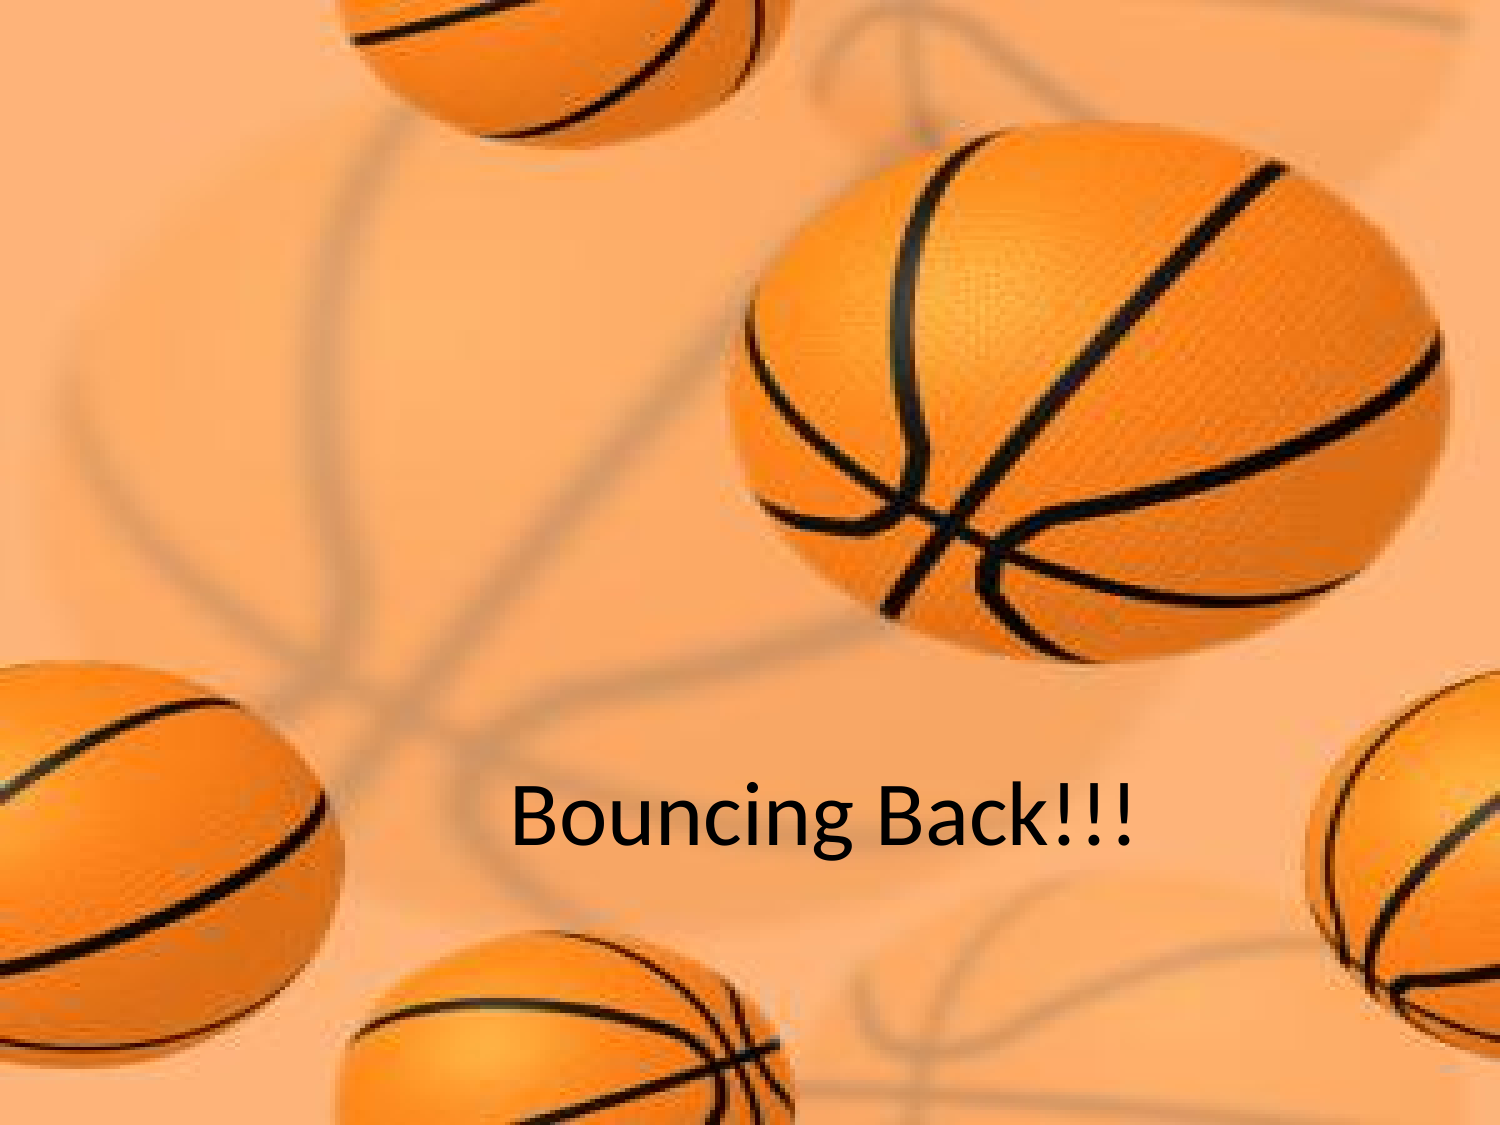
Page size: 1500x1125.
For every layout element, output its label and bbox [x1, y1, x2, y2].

list [0, 0, 1500, 1125]
